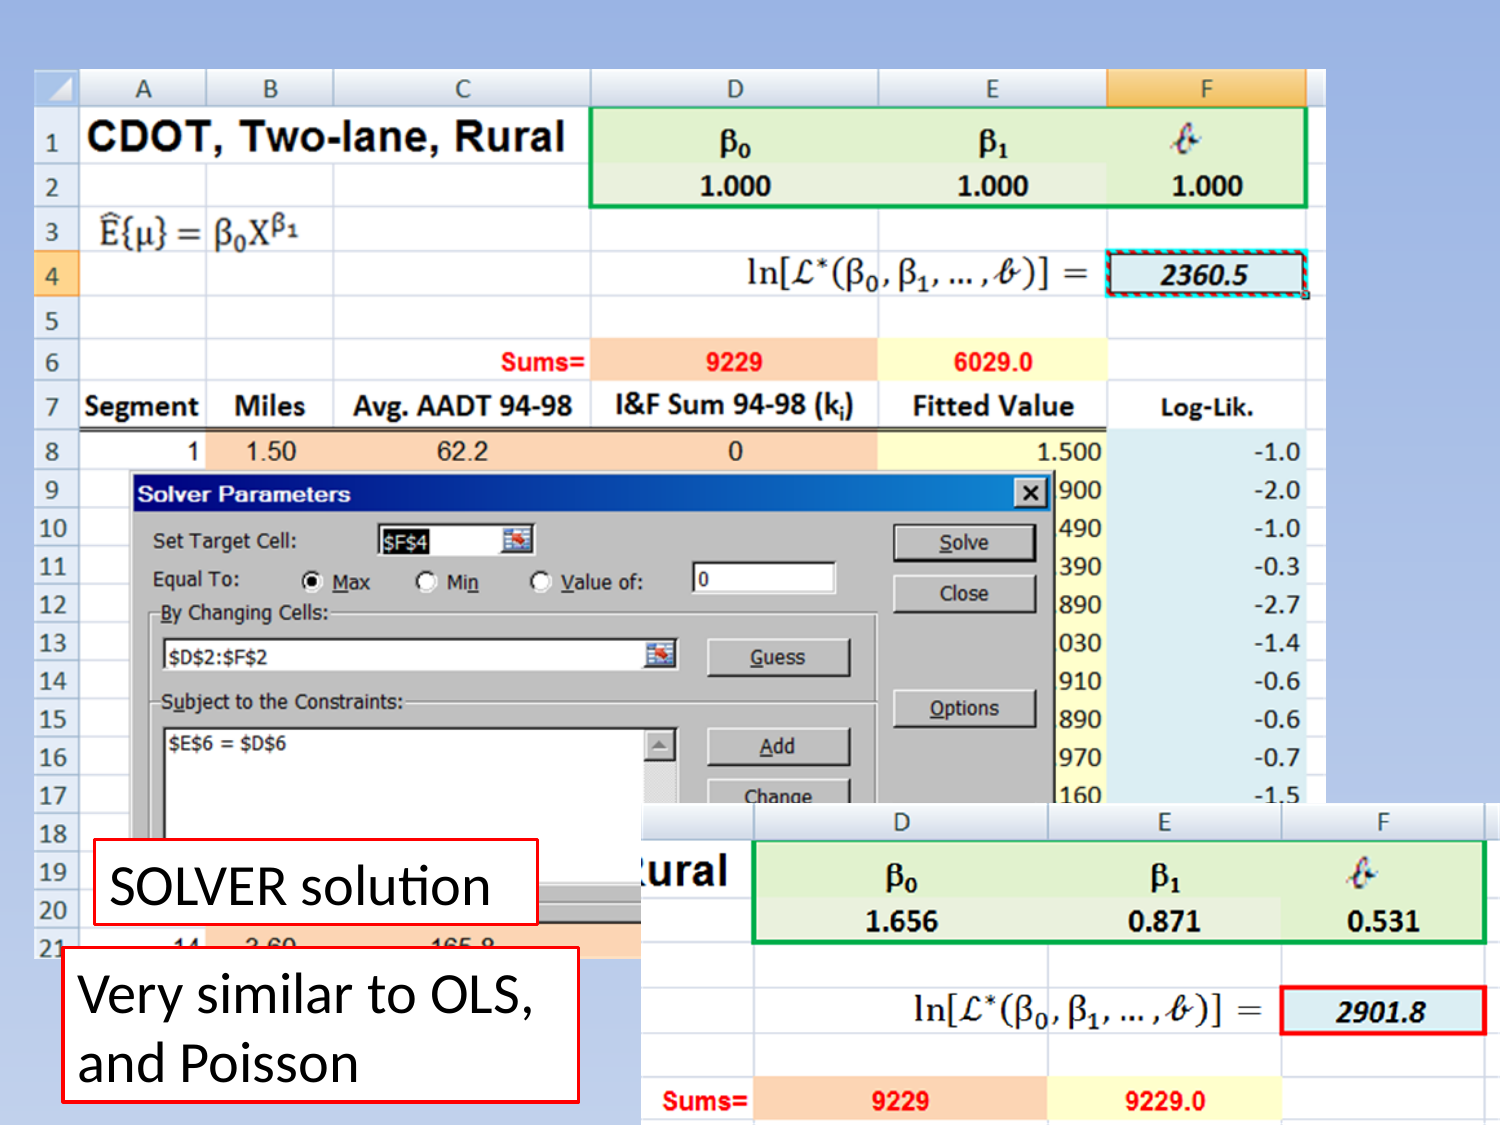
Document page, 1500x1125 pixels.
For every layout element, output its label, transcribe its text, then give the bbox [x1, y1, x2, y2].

text_box Very similar to OLS, and Poisson [62, 969, 579, 1102]
picture [33, 69, 1500, 1125]
